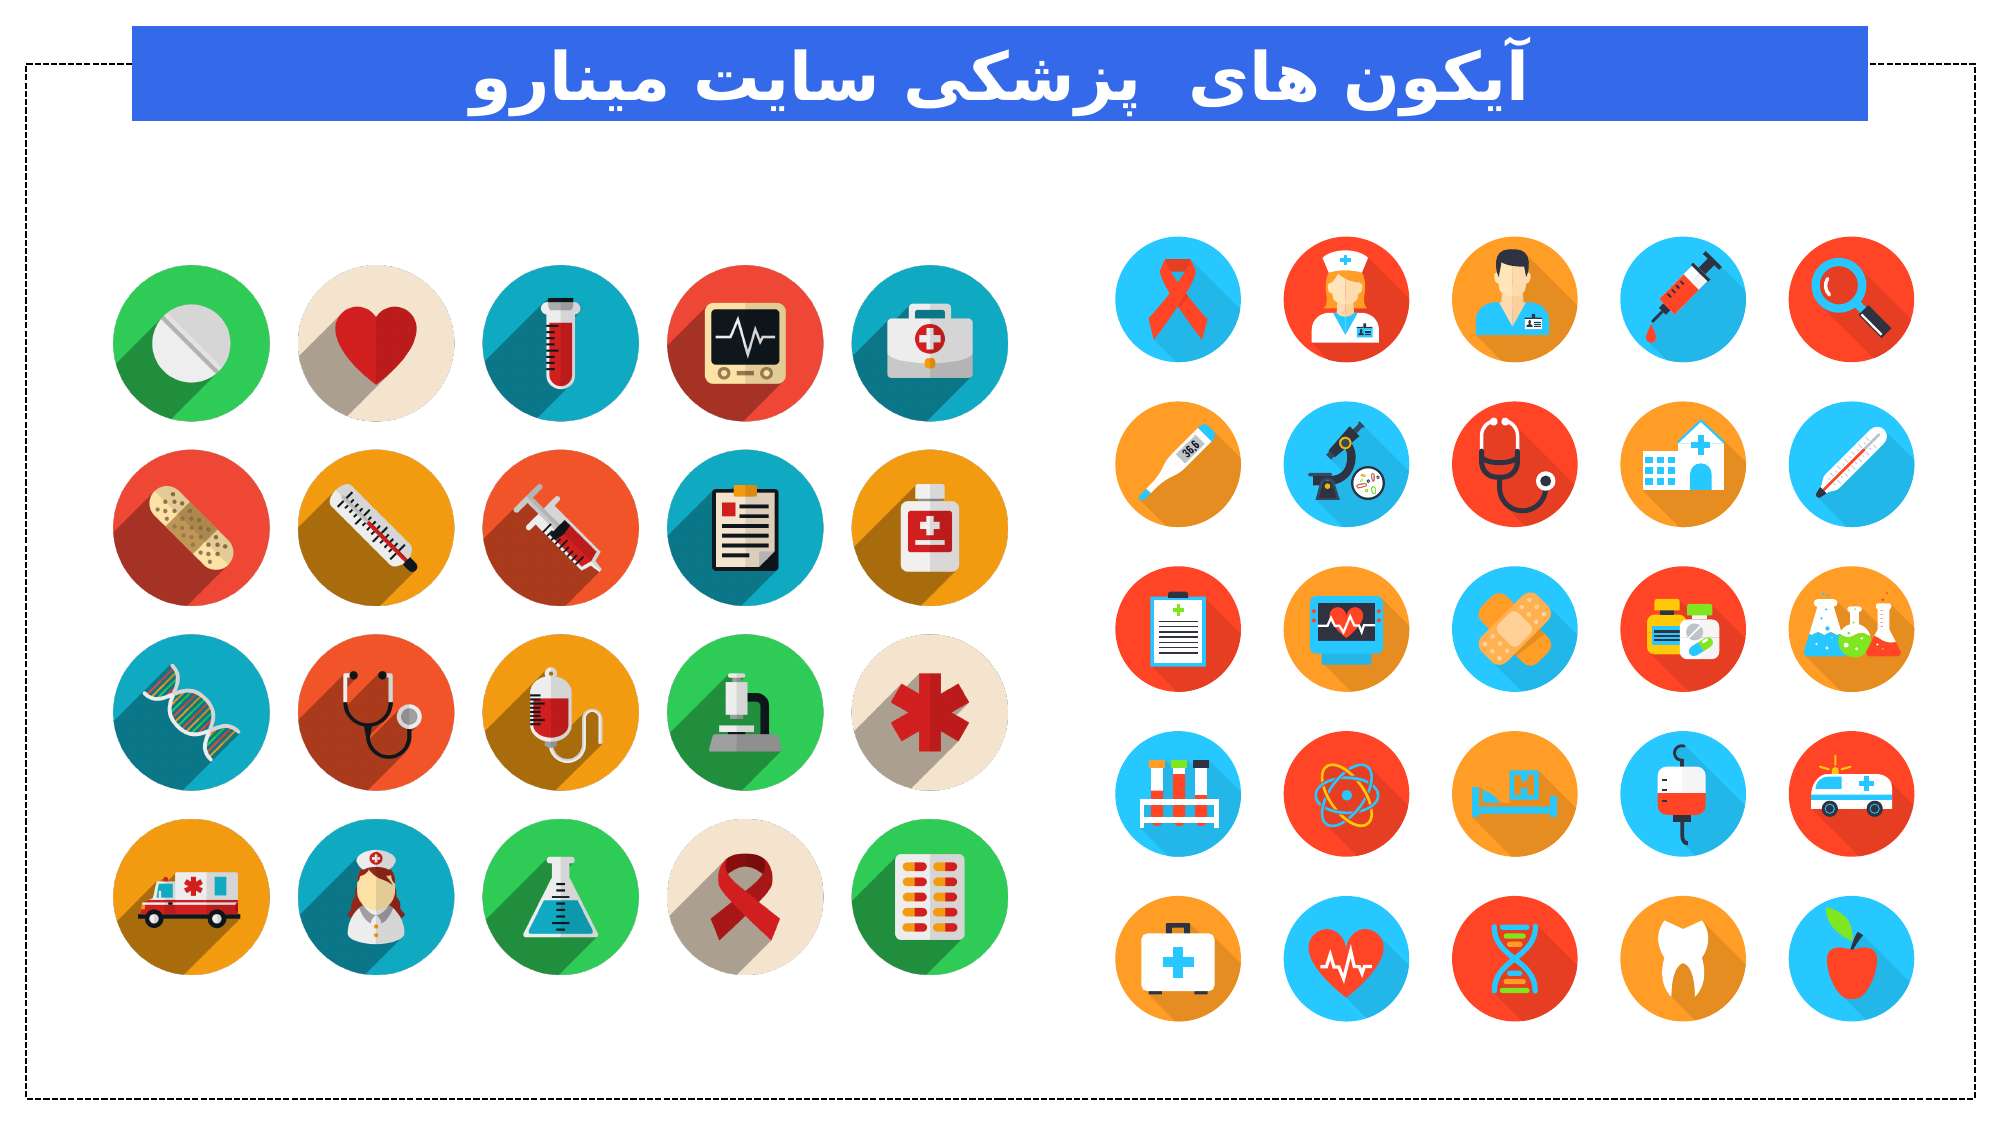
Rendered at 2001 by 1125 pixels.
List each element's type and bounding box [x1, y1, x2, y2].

text_box [1503, 428, 1575, 527]
text_box [1283, 731, 1410, 857]
text_box [1643, 440, 1746, 528]
text_box [1667, 283, 1699, 315]
text_box [1680, 822, 1688, 846]
text_box [1690, 463, 1712, 490]
text_box [1677, 444, 1724, 491]
text_box [1327, 771, 1346, 794]
text_box [1645, 456, 1653, 464]
text_box [1151, 805, 1164, 816]
text_box [1680, 758, 1685, 766]
text_box [1314, 777, 1336, 807]
text_box [1320, 944, 1372, 984]
text_box [1850, 931, 1864, 949]
text_box [1329, 607, 1364, 628]
text_box [1195, 769, 1208, 774]
text_box [1687, 603, 1713, 616]
text_box [1873, 636, 1897, 645]
text_box [1683, 766, 1706, 793]
text_box [1151, 769, 1164, 774]
text_box [1172, 928, 1184, 933]
text_box [1496, 611, 1533, 647]
text_box [1322, 785, 1338, 810]
text_box [1358, 329, 1364, 336]
text_box [1811, 257, 1867, 313]
text_box [1148, 259, 1196, 340]
text_box [1173, 769, 1186, 774]
text_box [1688, 642, 1704, 657]
text_box [1283, 236, 1410, 360]
text_box [1648, 266, 1746, 363]
text_box [1501, 417, 1510, 426]
text_box [1690, 262, 1711, 282]
text_box [1338, 808, 1374, 828]
text_box [1700, 619, 1720, 638]
text_box [1658, 920, 1683, 997]
text_box [1179, 297, 1208, 340]
text_box [1485, 464, 1514, 474]
text_box [1862, 433, 1880, 451]
text_box [1346, 280, 1359, 305]
text_box [1840, 765, 1852, 771]
text_box [1835, 602, 1849, 629]
text_box [1818, 431, 1915, 528]
text_box [1811, 774, 1893, 809]
text_box [1149, 936, 1241, 1022]
text_box [1325, 782, 1332, 790]
text_box [1513, 267, 1527, 297]
picture [113, 265, 1008, 975]
text_box [1788, 236, 1915, 363]
text_box [1479, 420, 1490, 449]
text_box [1659, 274, 1692, 307]
text_box [1805, 604, 1915, 692]
text_box [1475, 302, 1550, 335]
text_box [1671, 921, 1746, 1021]
text_box [1151, 774, 1164, 790]
text_box [1323, 273, 1337, 309]
text_box [1690, 627, 1704, 641]
text_box [1683, 920, 1709, 997]
text_box [1865, 638, 1902, 657]
text_box [1139, 431, 1241, 528]
text_box [1173, 774, 1186, 799]
text_box [1166, 259, 1190, 272]
text_box [1339, 258, 1351, 262]
text_box [1165, 923, 1191, 933]
text_box [1151, 790, 1164, 799]
text_box [1175, 434, 1205, 464]
text_box [1502, 592, 1552, 642]
text_box [1820, 426, 1885, 488]
text_box [1173, 946, 1184, 957]
text_box [1820, 267, 1857, 304]
text_box [1847, 606, 1862, 612]
text_box [1657, 793, 1683, 815]
text_box [1452, 401, 1578, 528]
text_box [1491, 923, 1538, 994]
text_box [1788, 731, 1915, 857]
text_box [1509, 420, 1520, 449]
text_box [1524, 319, 1542, 330]
text_box [1652, 626, 1679, 646]
text_box [1316, 427, 1409, 527]
text_box [1691, 441, 1711, 448]
text_box [1499, 302, 1512, 326]
text_box [1871, 805, 1878, 812]
text_box [1324, 767, 1343, 781]
text_box [1515, 959, 1538, 994]
text_box [1340, 776, 1369, 784]
text_box [1826, 430, 1887, 493]
text_box [1479, 456, 1520, 466]
text_box [1214, 805, 1219, 828]
text_box [1683, 793, 1706, 815]
text_box [1320, 796, 1346, 828]
text_box [1656, 466, 1664, 474]
text_box [1191, 924, 1200, 933]
text_box [1178, 294, 1189, 308]
text_box [1452, 236, 1578, 361]
text_box [1683, 266, 1699, 282]
text_box [1496, 262, 1502, 277]
text_box [1515, 629, 1545, 656]
text_box [1115, 566, 1241, 692]
text_box [1501, 293, 1513, 308]
text_box [1311, 258, 1410, 363]
text_box [1480, 806, 1551, 814]
text_box [1283, 566, 1410, 692]
text_box [1654, 598, 1680, 611]
text_box [1514, 448, 1520, 456]
text_box [1330, 271, 1346, 283]
text_box [1620, 236, 1746, 360]
text_box [1283, 896, 1410, 1022]
text_box [1326, 452, 1334, 460]
text_box [1667, 477, 1676, 485]
text_box [1852, 947, 1877, 999]
text_box [1858, 781, 1875, 787]
text_box [1139, 816, 1214, 824]
text_box [1675, 600, 1692, 619]
text_box [1356, 328, 1373, 338]
text_box [1347, 796, 1366, 820]
text_box [1494, 926, 1578, 1022]
text_box [1524, 265, 1529, 277]
text_box [1317, 623, 1376, 640]
text_box [1788, 401, 1915, 527]
text_box [1620, 566, 1747, 692]
text_box [1346, 271, 1360, 283]
text_box [1307, 472, 1333, 477]
text_box [1174, 778, 1178, 799]
text_box [1197, 424, 1211, 435]
text_box [1149, 759, 1165, 769]
text_box [1679, 619, 1700, 638]
text_box [1172, 607, 1185, 612]
text_box [1333, 312, 1345, 335]
text_box [1654, 638, 1679, 642]
text_box [1320, 763, 1355, 783]
text_box [1844, 936, 1910, 1020]
text_box [1506, 941, 1523, 947]
text_box [1182, 449, 1191, 458]
text_box [1152, 599, 1241, 692]
text_box [1115, 731, 1241, 856]
text_box [1351, 767, 1370, 781]
text_box [1516, 634, 1552, 666]
text_box [1656, 477, 1664, 485]
text_box [1206, 428, 1216, 441]
text_box [1815, 776, 1842, 789]
text_box [1821, 800, 1838, 817]
text_box [1692, 274, 1707, 290]
text_box [1700, 638, 1720, 660]
text_box [1692, 616, 1707, 620]
text_box [1659, 611, 1675, 615]
text_box [1656, 456, 1664, 464]
text_box [1358, 784, 1380, 813]
text_box [1317, 602, 1376, 627]
text_box [1811, 794, 1892, 800]
text_box [1866, 800, 1883, 817]
text_box [1150, 443, 1210, 493]
text_box [1154, 258, 1241, 363]
text_box [1645, 324, 1651, 343]
text_box [1498, 264, 1513, 297]
text_box [1645, 466, 1653, 474]
text_box [1874, 603, 1896, 642]
text_box [1328, 769, 1409, 856]
text_box [1491, 924, 1515, 959]
text_box [1499, 987, 1530, 994]
text_box [1311, 312, 1379, 343]
text_box [1620, 895, 1746, 1022]
text_box [1697, 448, 1704, 455]
text_box [1318, 788, 1325, 803]
text_box [1354, 273, 1367, 309]
text_box [1858, 305, 1892, 338]
text_box [1838, 636, 1871, 658]
text_box [1324, 806, 1354, 815]
text_box [1823, 448, 1865, 491]
text_box [1195, 794, 1208, 799]
text_box [1672, 814, 1691, 822]
text_box [1478, 616, 1527, 665]
text_box [1324, 598, 1410, 692]
text_box [1651, 604, 1746, 692]
text_box [1162, 957, 1194, 968]
text_box [1494, 606, 1578, 692]
text_box [1336, 303, 1346, 317]
text_box [1535, 471, 1556, 491]
text_box [1478, 593, 1514, 629]
text_box [1803, 634, 1846, 657]
text_box [1672, 744, 1686, 762]
text_box [1317, 613, 1376, 636]
text_box [1677, 746, 1745, 856]
text_box [1356, 483, 1367, 489]
text_box [1328, 426, 1360, 458]
text_box [1818, 765, 1830, 771]
text_box [1452, 731, 1578, 857]
text_box [1549, 795, 1557, 818]
text_box [1642, 451, 1678, 491]
text_box [1823, 277, 1831, 297]
text_box [1697, 435, 1704, 441]
text_box [1324, 810, 1343, 824]
text_box [1686, 623, 1700, 638]
text_box [1678, 422, 1724, 444]
text_box [1497, 925, 1532, 954]
text_box [1141, 933, 1215, 992]
text_box [1831, 767, 1839, 775]
text_box [1283, 401, 1410, 527]
text_box [1346, 929, 1384, 997]
text_box [1318, 480, 1337, 498]
text_box [1341, 789, 1353, 801]
text_box [1115, 236, 1241, 363]
text_box [1191, 440, 1200, 449]
text_box [1186, 445, 1194, 454]
text_box [1139, 805, 1145, 817]
text_box [1512, 302, 1526, 327]
text_box [1160, 259, 1178, 293]
text_box [1651, 324, 1657, 343]
text_box [1479, 448, 1485, 456]
text_box [1313, 443, 1356, 486]
text_box [1702, 251, 1722, 270]
text_box [1513, 294, 1524, 308]
text_box [1315, 478, 1340, 500]
text_box [1138, 489, 1149, 500]
text_box [1620, 731, 1747, 857]
text_box [1496, 249, 1513, 266]
text_box [1139, 799, 1219, 805]
text_box [1322, 250, 1369, 273]
text_box [1668, 646, 1680, 655]
text_box [1347, 763, 1373, 794]
text_box [1699, 259, 1714, 274]
text_box [1647, 614, 1668, 633]
text_box [1153, 600, 1203, 663]
text_box [1494, 272, 1502, 284]
text_box [1482, 790, 1501, 803]
text_box [1489, 417, 1498, 426]
text_box [1473, 770, 1577, 857]
text_box [1809, 599, 1841, 634]
text_box [1115, 401, 1241, 526]
text_box [1668, 614, 1686, 626]
text_box [1788, 895, 1915, 1022]
text_box [1325, 801, 1333, 809]
text_box [1647, 633, 1668, 655]
text_box [1334, 621, 1358, 638]
text_box [1620, 401, 1746, 527]
text_box [1855, 302, 1866, 313]
text_box [1808, 632, 1839, 637]
text_box [1201, 435, 1212, 445]
text_box [1168, 591, 1189, 598]
text_box [1195, 811, 1208, 816]
text_box [1140, 760, 1241, 857]
text_box [1839, 623, 1871, 636]
text_box [1351, 466, 1385, 501]
text_box [1452, 895, 1578, 1022]
text_box [1679, 638, 1700, 660]
text_box [1345, 312, 1358, 335]
text_box [1788, 566, 1915, 691]
text_box [1346, 937, 1409, 1019]
text_box [1353, 421, 1365, 433]
text_box [1331, 275, 1346, 305]
text_box [1475, 256, 1578, 363]
text_box [1321, 654, 1372, 665]
text_box [1503, 933, 1526, 939]
text_box [1659, 303, 1670, 315]
text_box [1193, 759, 1209, 769]
text_box [1503, 978, 1526, 985]
text_box [1509, 770, 1539, 800]
text_box [1820, 271, 1912, 359]
text_box [1540, 475, 1552, 487]
text_box [1164, 759, 1173, 799]
text_box [1195, 428, 1205, 439]
text_box [1677, 419, 1724, 444]
text_box [1327, 282, 1332, 294]
text_box [1309, 596, 1384, 640]
text_box [1354, 469, 1382, 497]
text_box [1815, 487, 1827, 498]
text_box [1507, 970, 1523, 976]
text_box [1849, 612, 1860, 624]
text_box [1346, 303, 1355, 317]
text_box [1309, 640, 1384, 654]
text_box [1472, 787, 1480, 818]
text_box [1171, 759, 1188, 769]
text_box [1826, 947, 1852, 999]
text_box [1667, 466, 1676, 474]
text_box [1811, 783, 1914, 857]
text_box [1645, 477, 1653, 485]
text_box [1173, 968, 1184, 978]
text_box [1526, 320, 1533, 327]
text_box [1359, 282, 1363, 293]
text_box [1523, 272, 1531, 284]
text_box [1499, 924, 1530, 930]
text_box [1479, 459, 1520, 480]
text_box [1667, 456, 1676, 464]
text_box [1651, 310, 1664, 323]
text_box [1452, 566, 1578, 692]
text_box [1341, 438, 1350, 448]
text_box [1195, 774, 1208, 794]
text_box [1657, 766, 1683, 793]
text_box [1356, 781, 1372, 805]
text_box [1115, 895, 1241, 1022]
text_box [1826, 907, 1853, 942]
text_box [1513, 249, 1529, 267]
text_box [1199, 805, 1208, 811]
text_box [1826, 805, 1833, 812]
text_box [1698, 637, 1713, 651]
text_box [1150, 596, 1206, 667]
text_box [1308, 929, 1347, 998]
text_box [1497, 477, 1548, 514]
text_box [1173, 805, 1186, 816]
text_box [1484, 419, 1515, 460]
text_box [1146, 430, 1196, 491]
text_box [1838, 633, 1871, 640]
